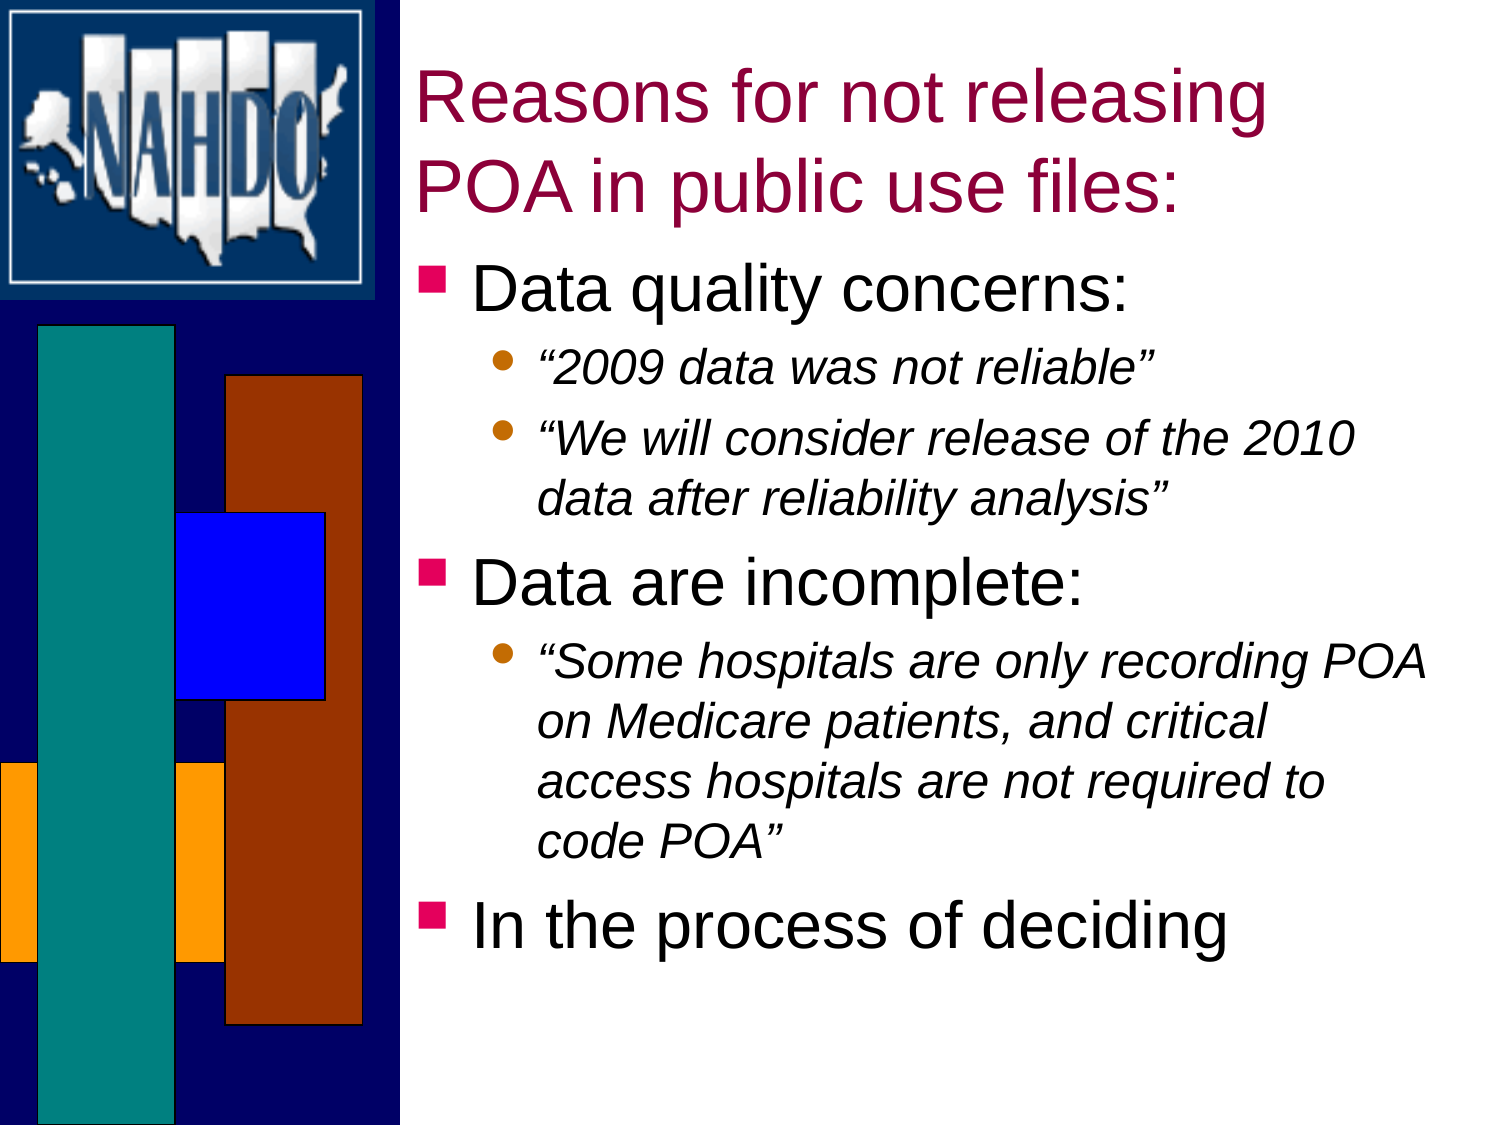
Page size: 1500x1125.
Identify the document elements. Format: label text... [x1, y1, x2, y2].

title Reasons for not releasing POA in public use files: [399, 37, 1451, 237]
picture [0, 0, 375, 300]
list Data quality concerns: “2009 data was not reliable” “We will consider release of the 2010 data after reliability analysis” Data are incomplete: “Some hospitals are only recording POA on Medicare patients, and critical access hospitals are not required to code POA” In the process of deciding [399, 237, 1451, 976]
